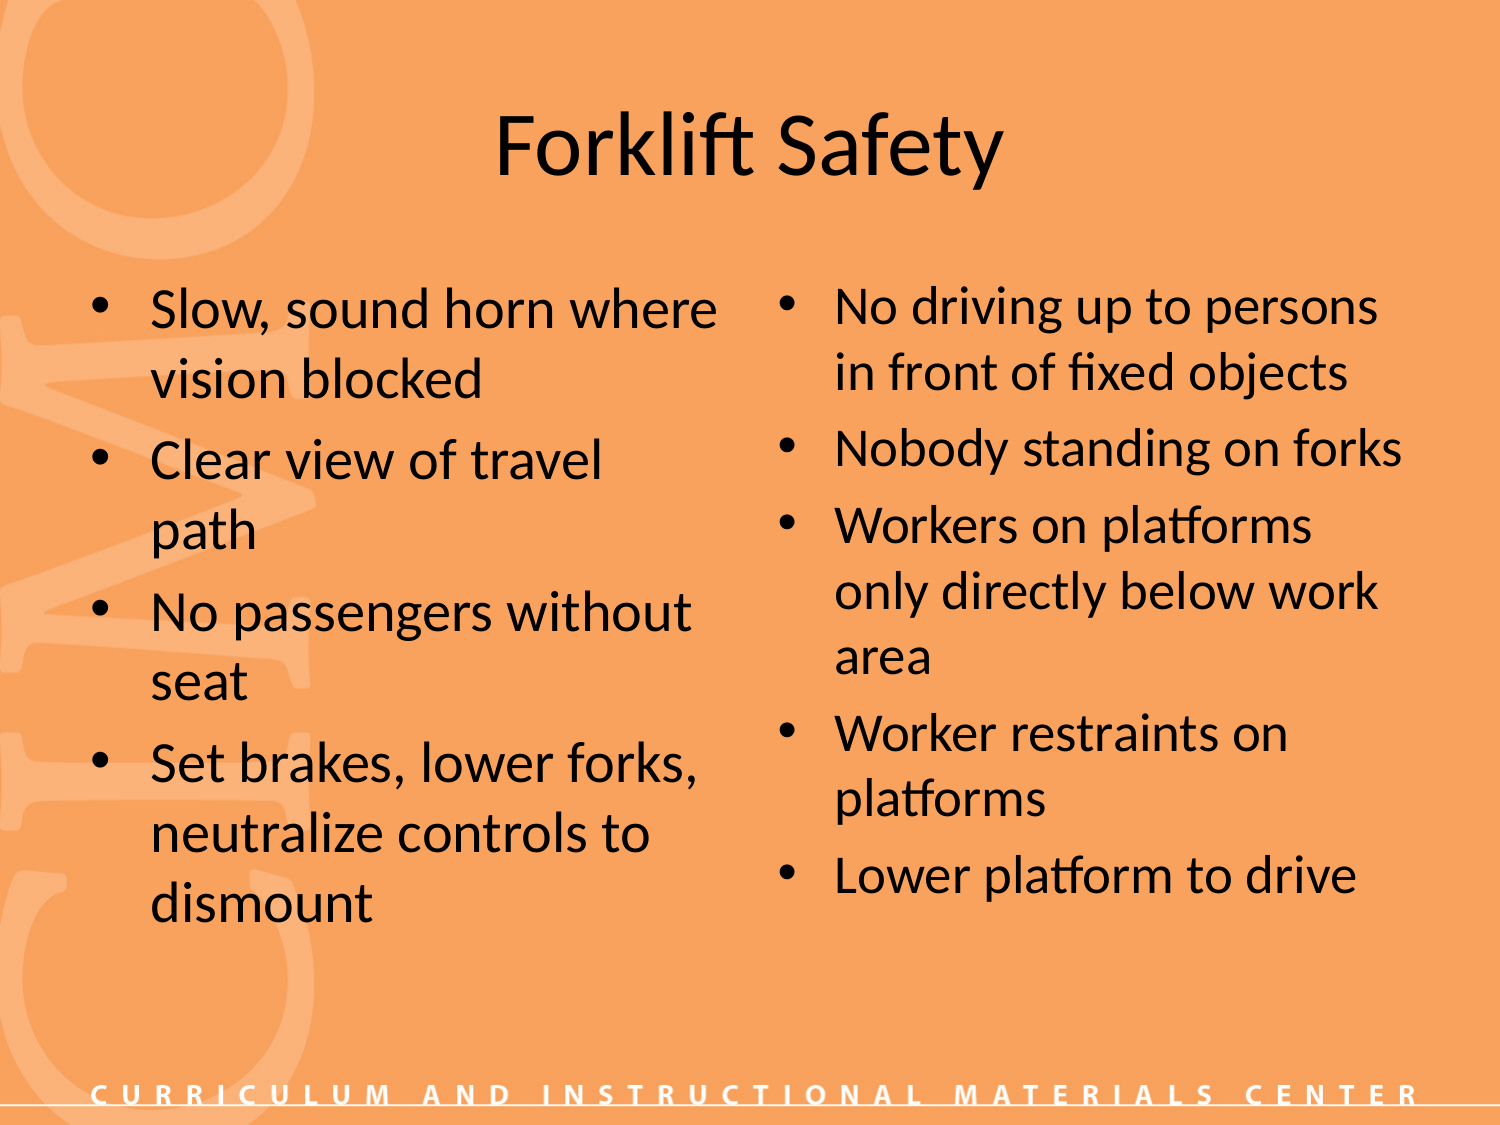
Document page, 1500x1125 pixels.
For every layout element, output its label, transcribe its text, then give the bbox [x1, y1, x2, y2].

list Slow, sound horn where vision blocked Clear view of travel path No passengers without seat Set brakes, lower forks, neutralize controls to dismount [75, 262, 738, 1005]
picture [0, 0, 1500, 1125]
title Forklift Safety [75, 45, 1425, 233]
list No driving up to persons in front of fixed objects Nobody standing on forks Workers on platforms only directly below work area Worker restraints on platforms Lower platform to drive [762, 262, 1425, 1005]
